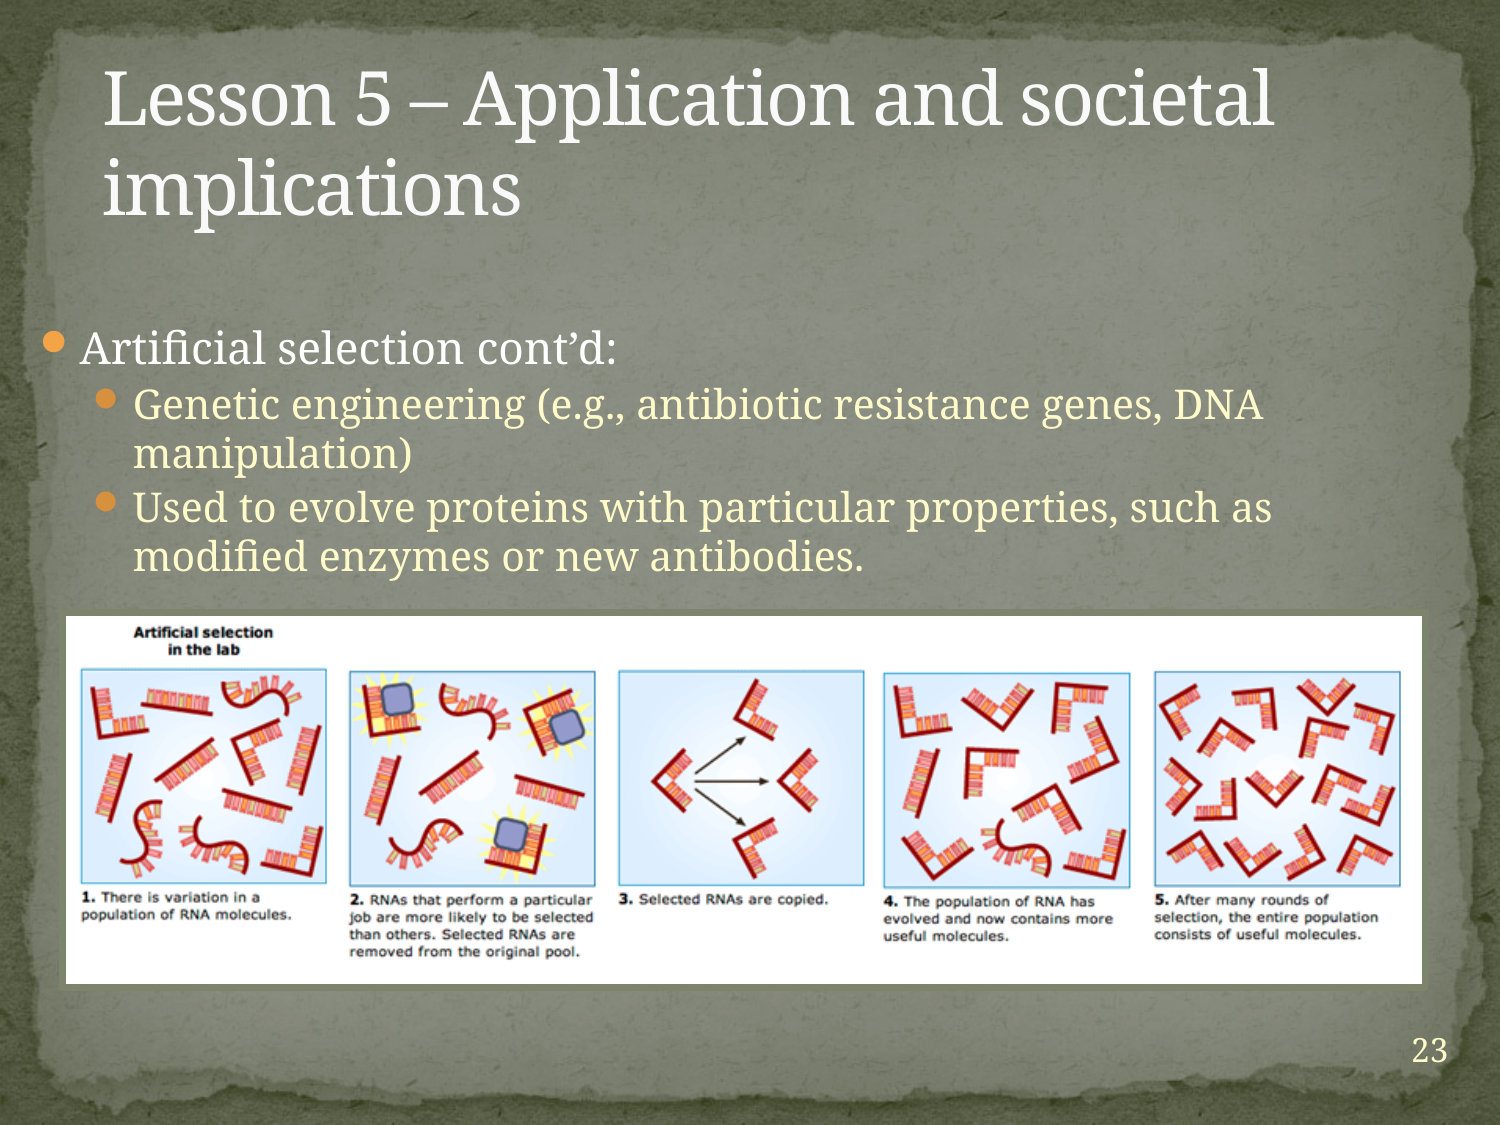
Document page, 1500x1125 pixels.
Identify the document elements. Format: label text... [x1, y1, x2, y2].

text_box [77, 627, 1412, 963]
slide_number 23 [1379, 1014, 1480, 1089]
title Lesson 5 – Application and societal implications [87, 149, 1438, 238]
text_box [59, 609, 1428, 991]
list Artificial selection cont’d: Genetic engineering (e.g., antibiotic resistance genes, DNA manipulation) Used to evolve proteins with particular properties, such as modified enzymes or new antibodies. [24, 312, 1438, 588]
